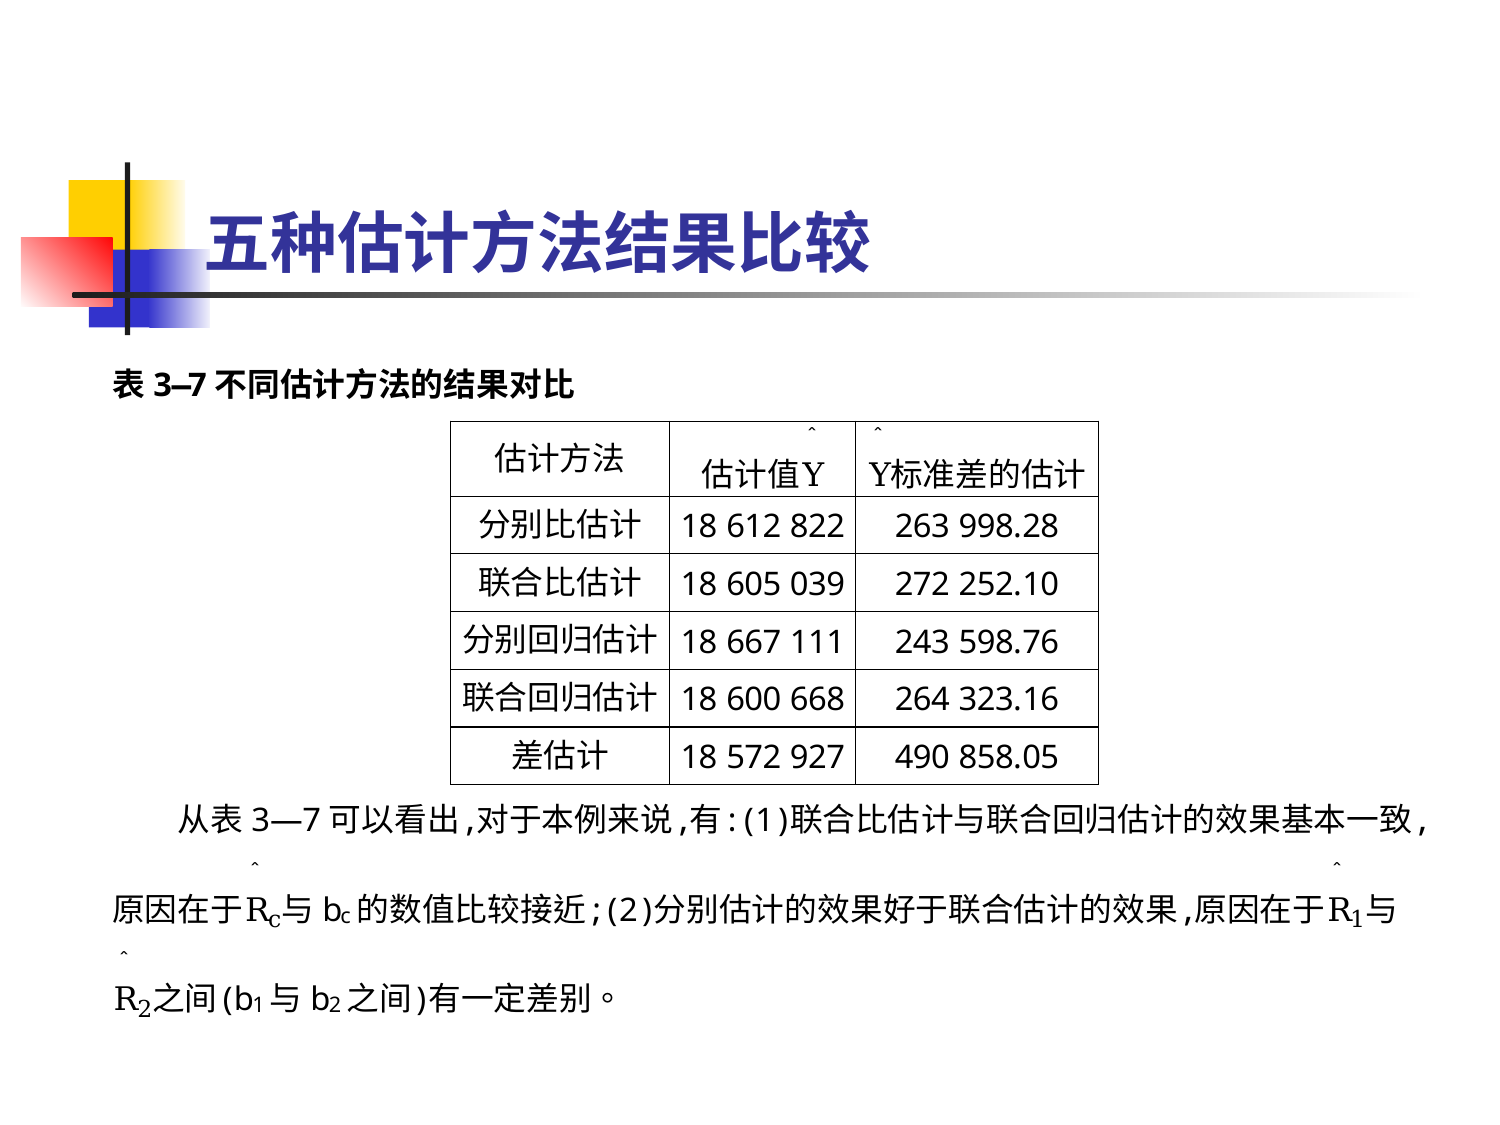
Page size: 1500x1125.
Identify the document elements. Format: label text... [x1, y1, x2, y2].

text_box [100, 348, 1449, 1073]
title 五种估计方法结果比较 [188, 101, 1468, 289]
